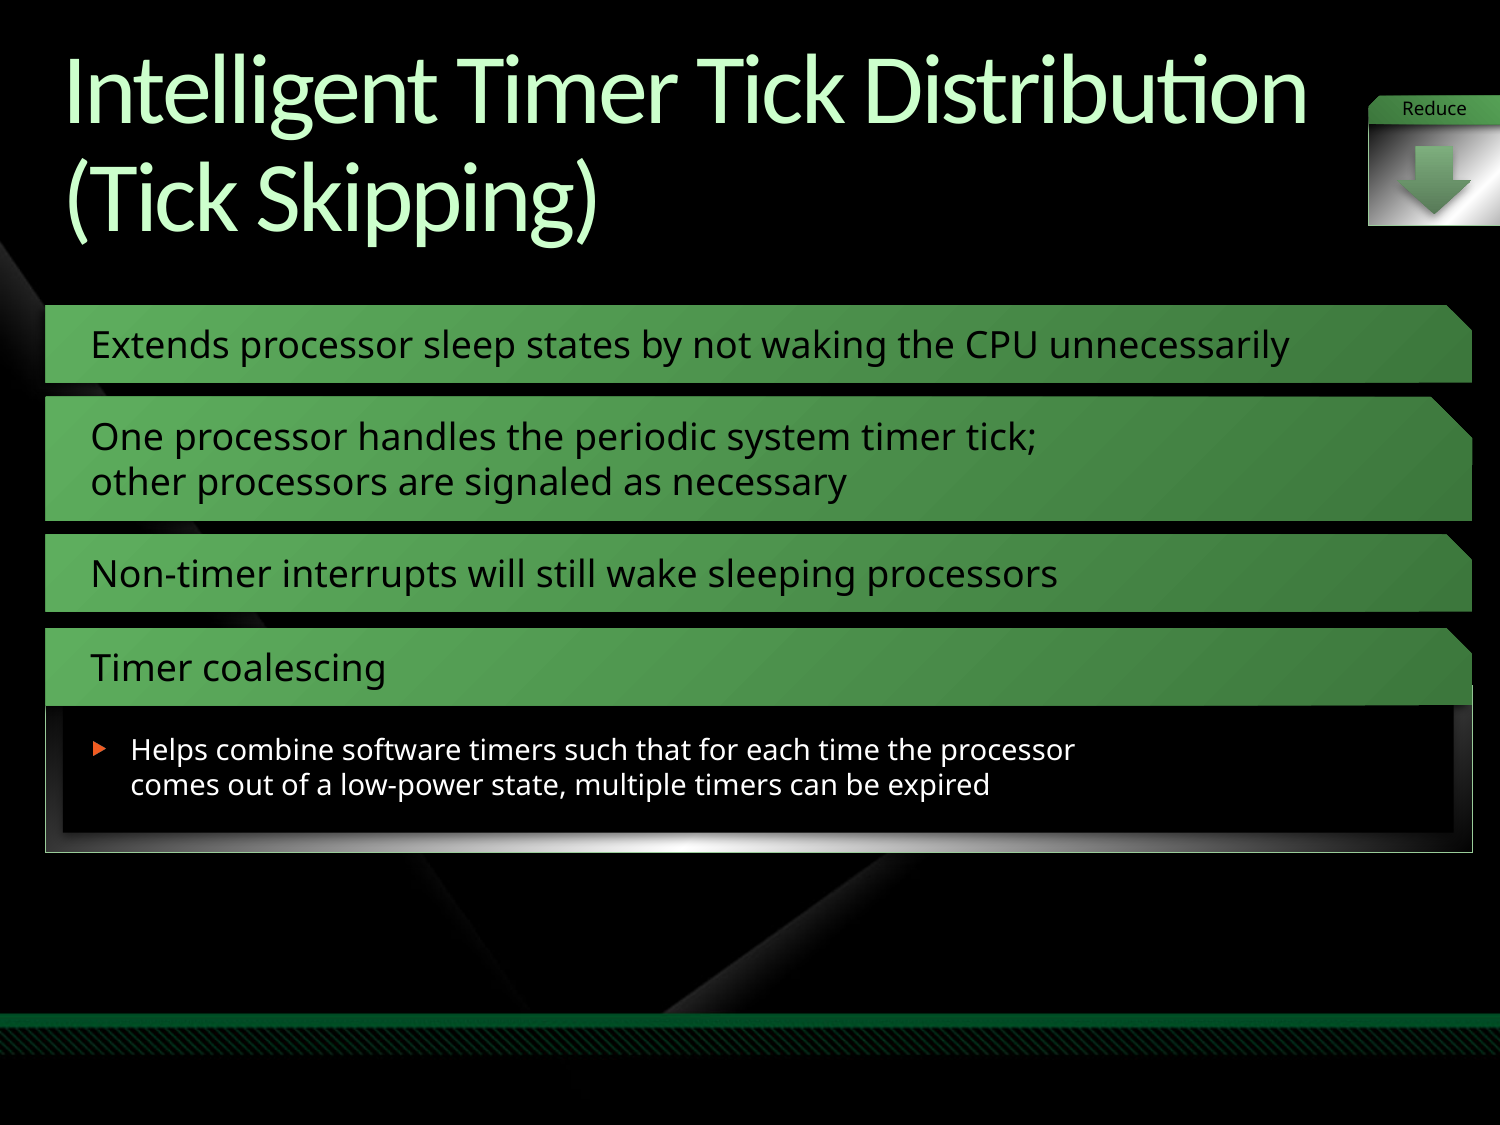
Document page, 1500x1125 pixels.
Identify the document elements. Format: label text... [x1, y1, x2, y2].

text_box Helps combine software timers such that for each time the processor comes out of a low-power state, multiple timers can be expired [78, 723, 1432, 809]
text_box [45, 628, 1473, 706]
text_box Extends processor sleep states by not waking the CPU unnecessarily [75, 313, 1423, 374]
picture [0, 0, 1500, 1125]
title Intelligent Timer Tick Distribution (Tick Skipping) [62, 37, 1438, 183]
text_box [45, 305, 1473, 383]
text_box [45, 711, 1473, 853]
text_box [45, 396, 1473, 521]
text_box Timer coalescing [75, 636, 1275, 697]
text_box [45, 534, 1473, 612]
text_box [62, 716, 1454, 833]
text_box Non-timer interrupts will still wake sleeping processors [75, 542, 1275, 603]
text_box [1368, 89, 1500, 227]
text_box One processor handles the periodic system timer tick; other processors are signaled as necessary [75, 405, 1275, 510]
